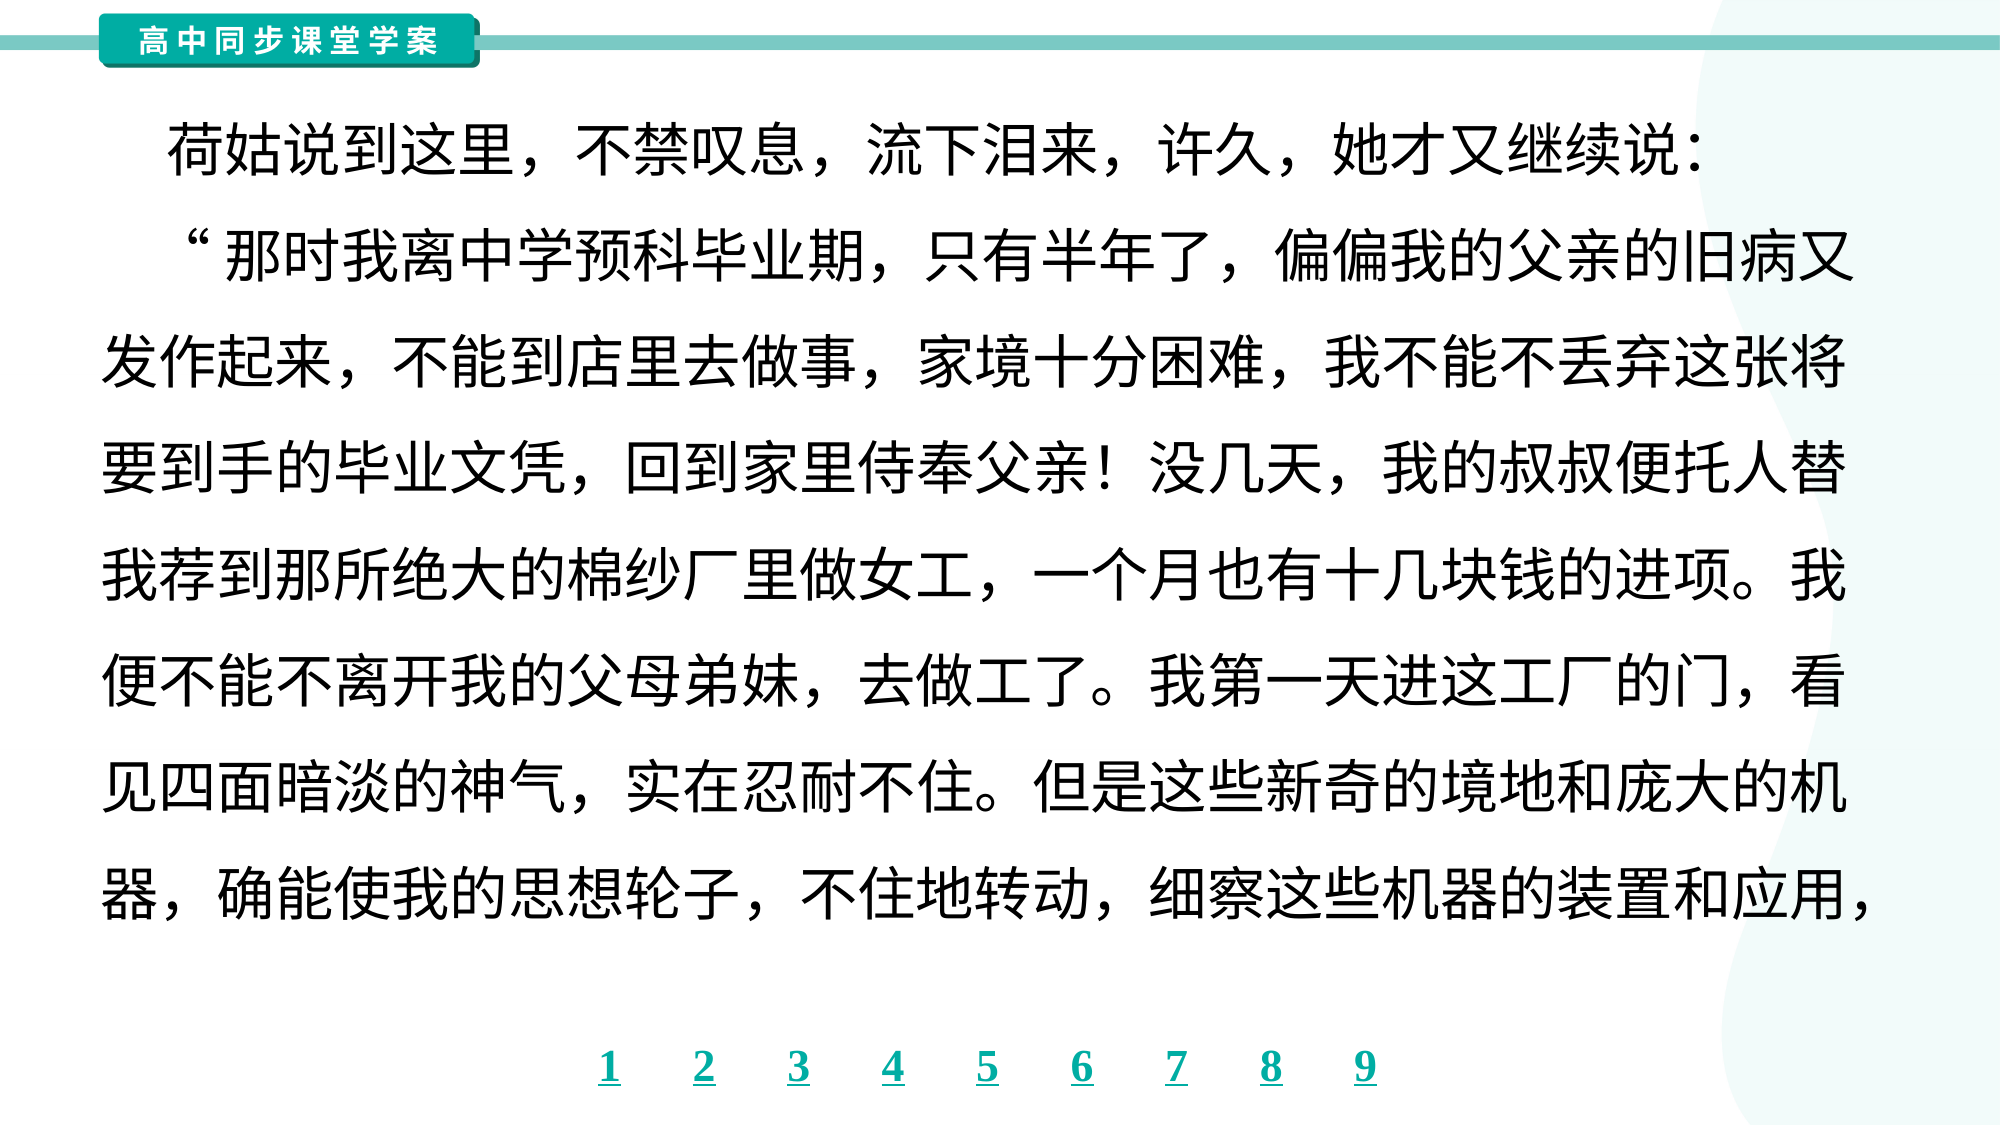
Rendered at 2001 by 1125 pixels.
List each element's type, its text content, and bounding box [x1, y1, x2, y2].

text_box 荷姑说到这里，不禁叹息，流下泪来，许久，她才又继续说： “那时我离中学预科毕业期，只有半年了，偏偏我的父亲的旧病又 发作起来，不能到店里去做事，家境十分困难，我不能不丢弃这张将 要到手的毕业文凭，回到家里侍奉父亲！没几天，我的叔叔便托人替 我荐到那所绝大的棉纱厂里做女工，一个月也有十几块钱的进项。我 便不能不离开我的父母弟妹，去做工了。我第一天进这工厂的门，看 见四面暗淡的神气，实在忍耐不住。但是这些新奇的境地和庞大的机 器，确能使我的思想轮子，不住地转动，细察这些机器的装置和应用， [100, 76, 1899, 927]
picture [0, 0, 2000, 1125]
